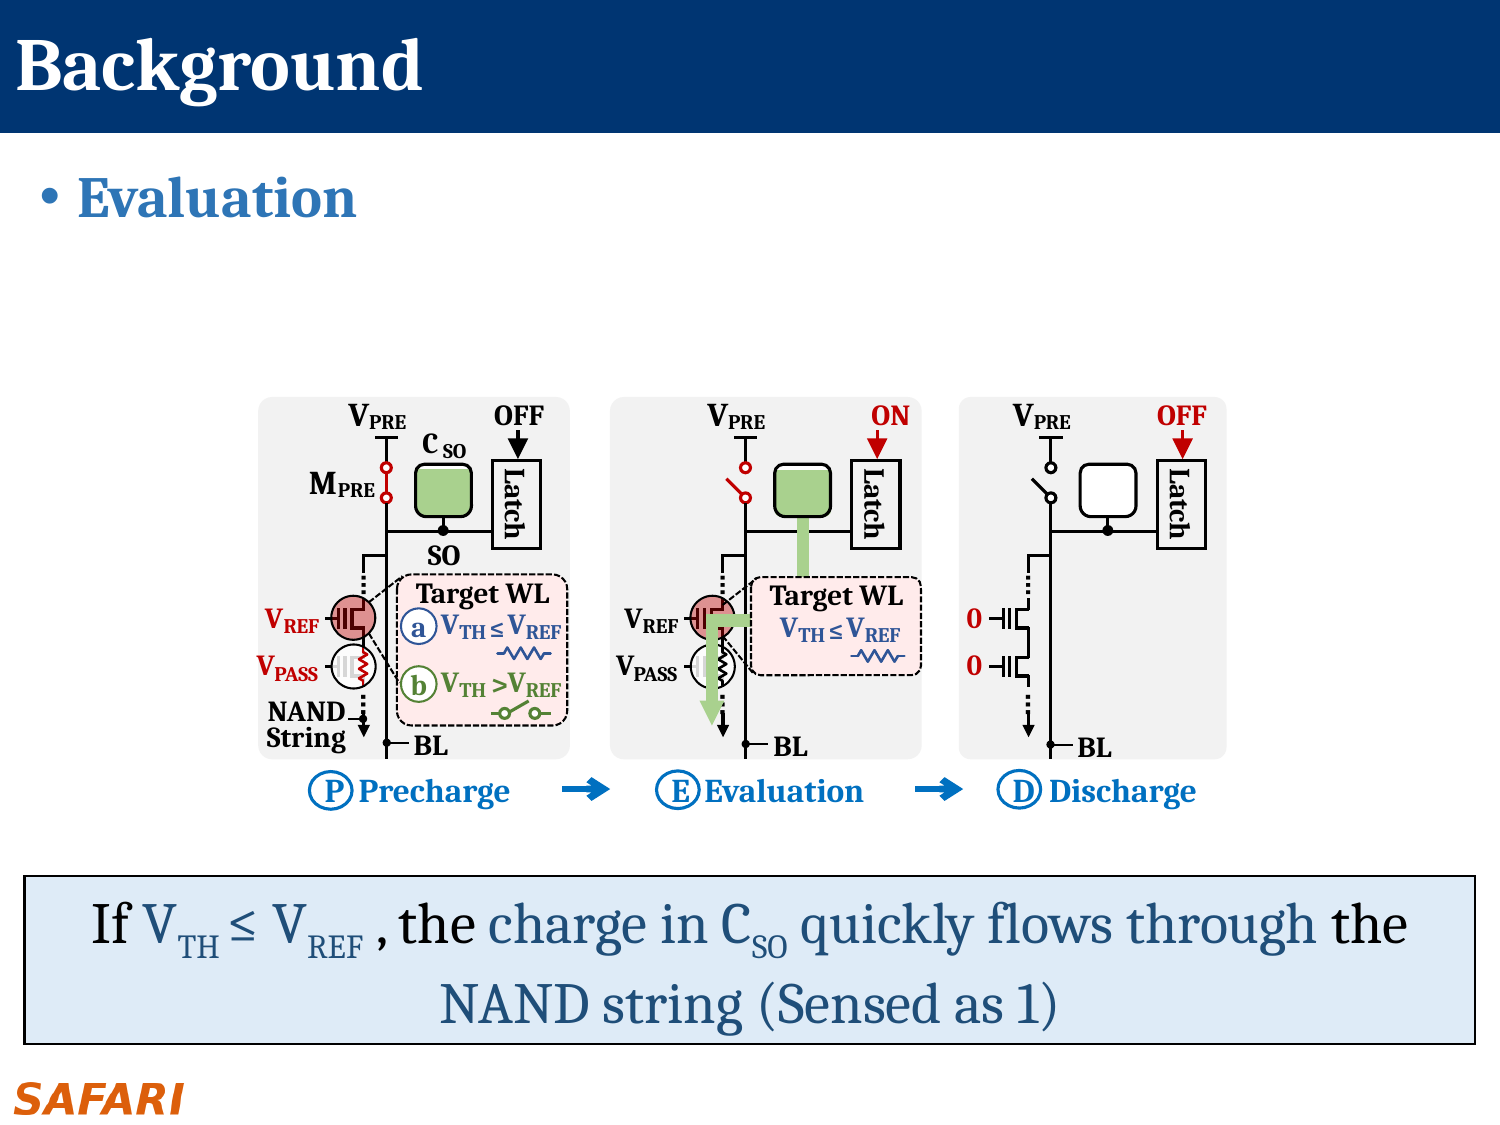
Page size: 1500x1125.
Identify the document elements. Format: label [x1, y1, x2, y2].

text_box [23, 875, 1476, 1045]
picture [12, 1073, 190, 1125]
text_box [235, 388, 1258, 810]
list [24, 159, 1476, 858]
title [0, 0, 1500, 133]
